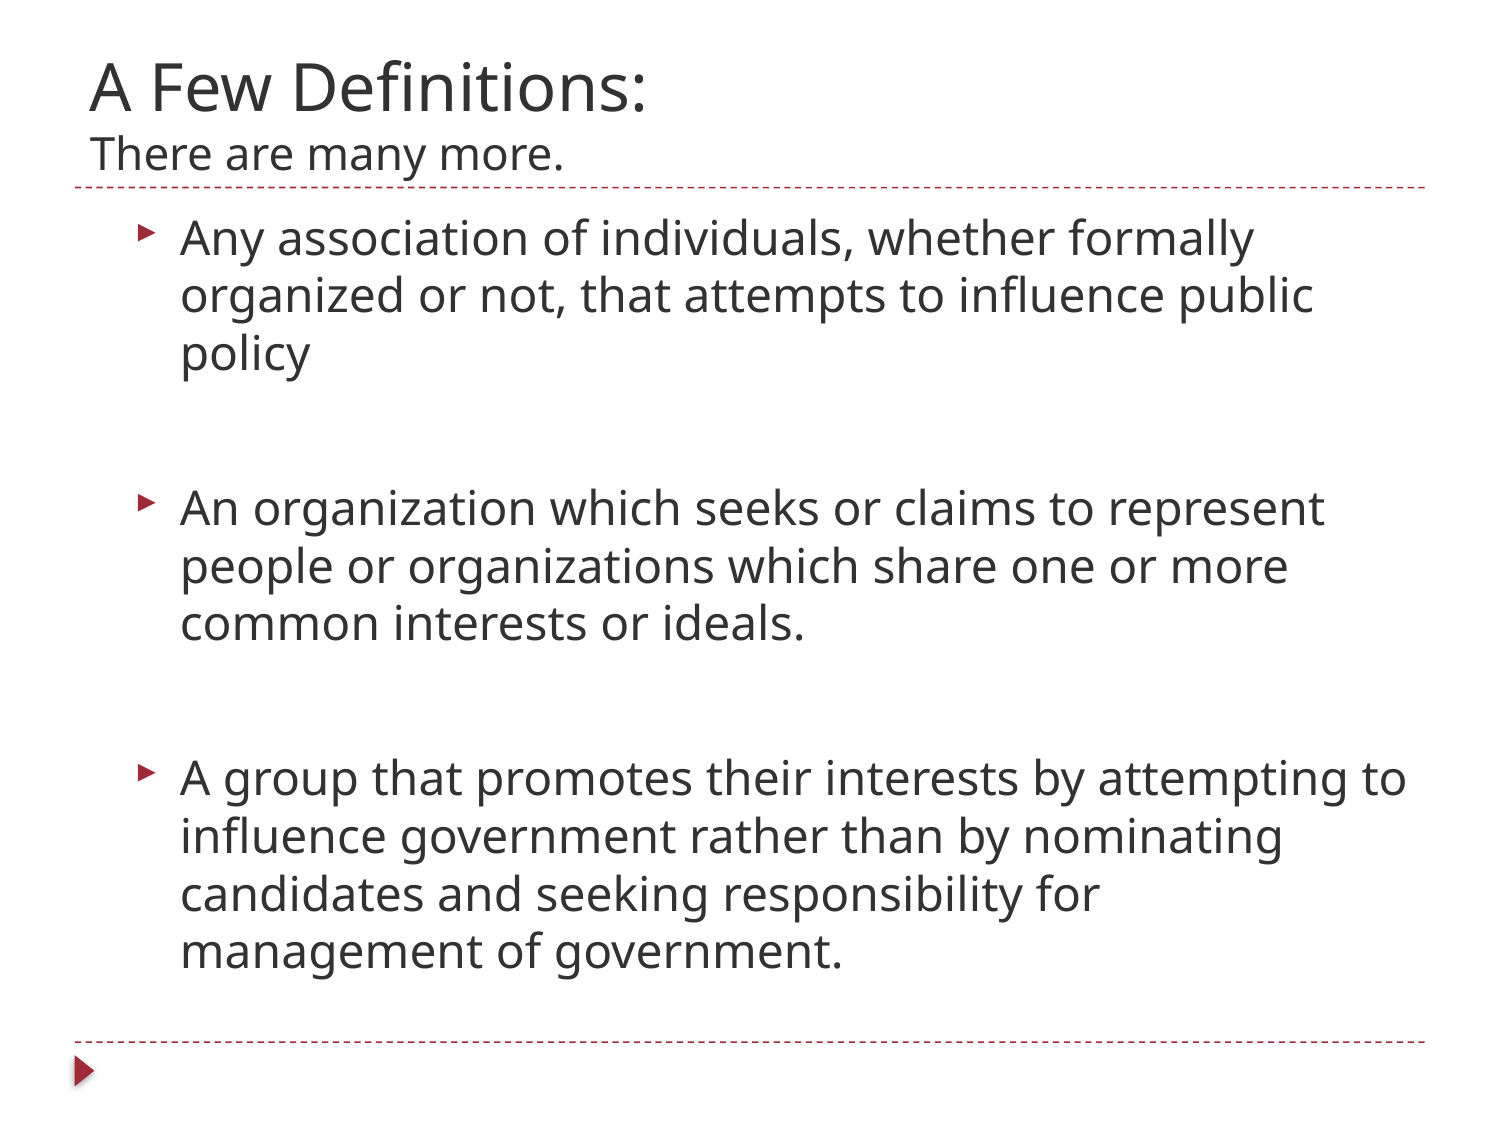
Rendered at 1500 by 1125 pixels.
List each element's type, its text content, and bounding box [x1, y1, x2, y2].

list Any association of individuals, whether formally organized or not, that attempts to influence public policy An organization which seeks or claims to represent people or organizations which share one or more common interests or ideals. A group that promotes their interests by attempting to influence government rather than by nominating candidates and seeking responsibility for management of government. [75, 200, 1425, 1010]
title A Few Definitions: There are many more. [75, 24, 1425, 188]
